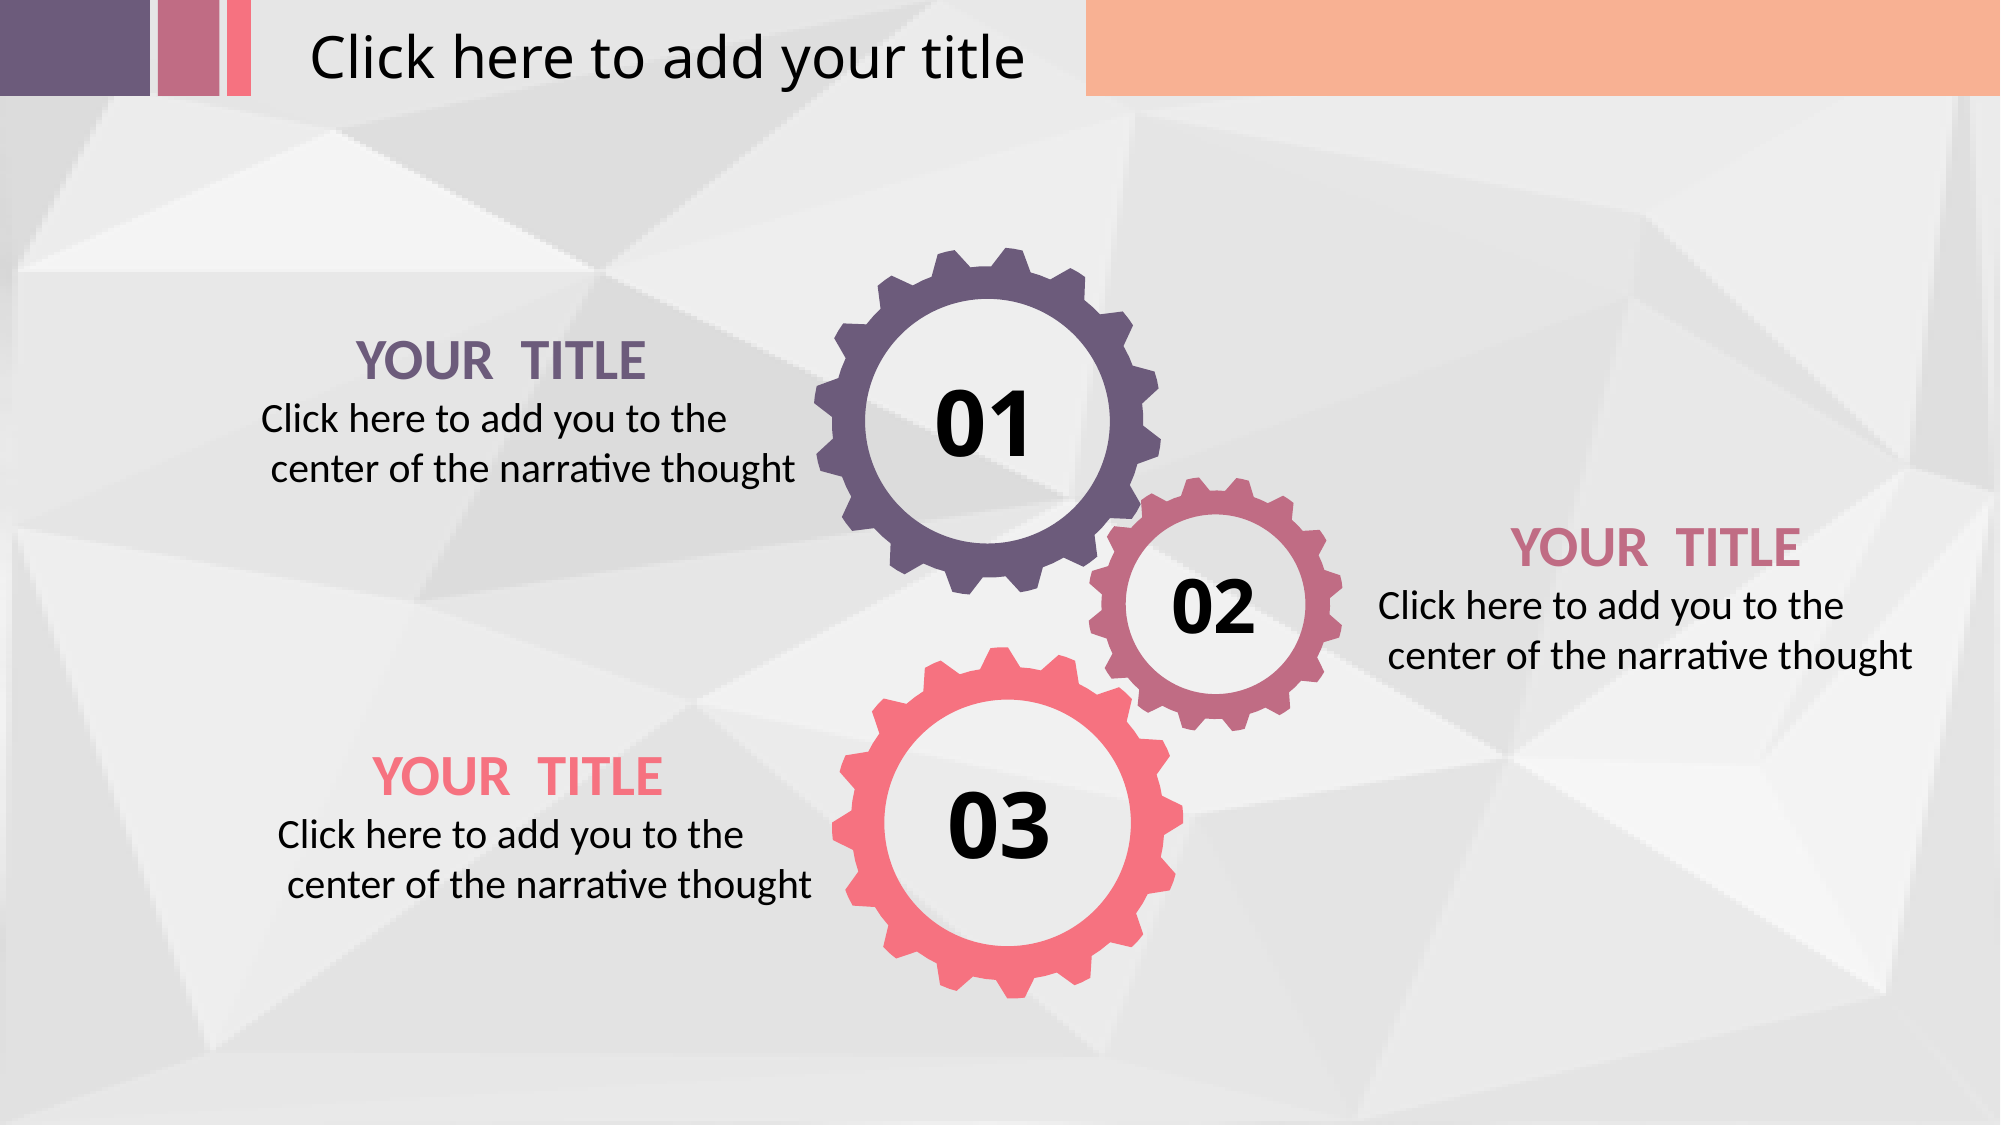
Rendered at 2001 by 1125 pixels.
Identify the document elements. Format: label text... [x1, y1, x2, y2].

text_box 03 [932, 759, 1076, 885]
text_box [0, 0, 150, 96]
text_box YOUR TITLE Click here to add you to the center of the narrative thought [246, 313, 812, 499]
text_box [227, 0, 251, 96]
text_box YOUR TITLE Click here to add you to the center of the narrative thought [1363, 500, 1929, 686]
text_box [157, 0, 220, 96]
picture [0, 0, 2001, 1125]
text_box [1086, 0, 2000, 96]
text_box [1088, 477, 1343, 732]
text_box [814, 247, 1161, 595]
text_box [832, 647, 1184, 999]
text_box YOUR TITLE Click here to add you to the center of the narrative thought [262, 729, 828, 915]
text_box 02 [1156, 551, 1273, 656]
text_box 01 [919, 357, 1055, 482]
text_box Click here to add your title [295, 12, 1042, 168]
